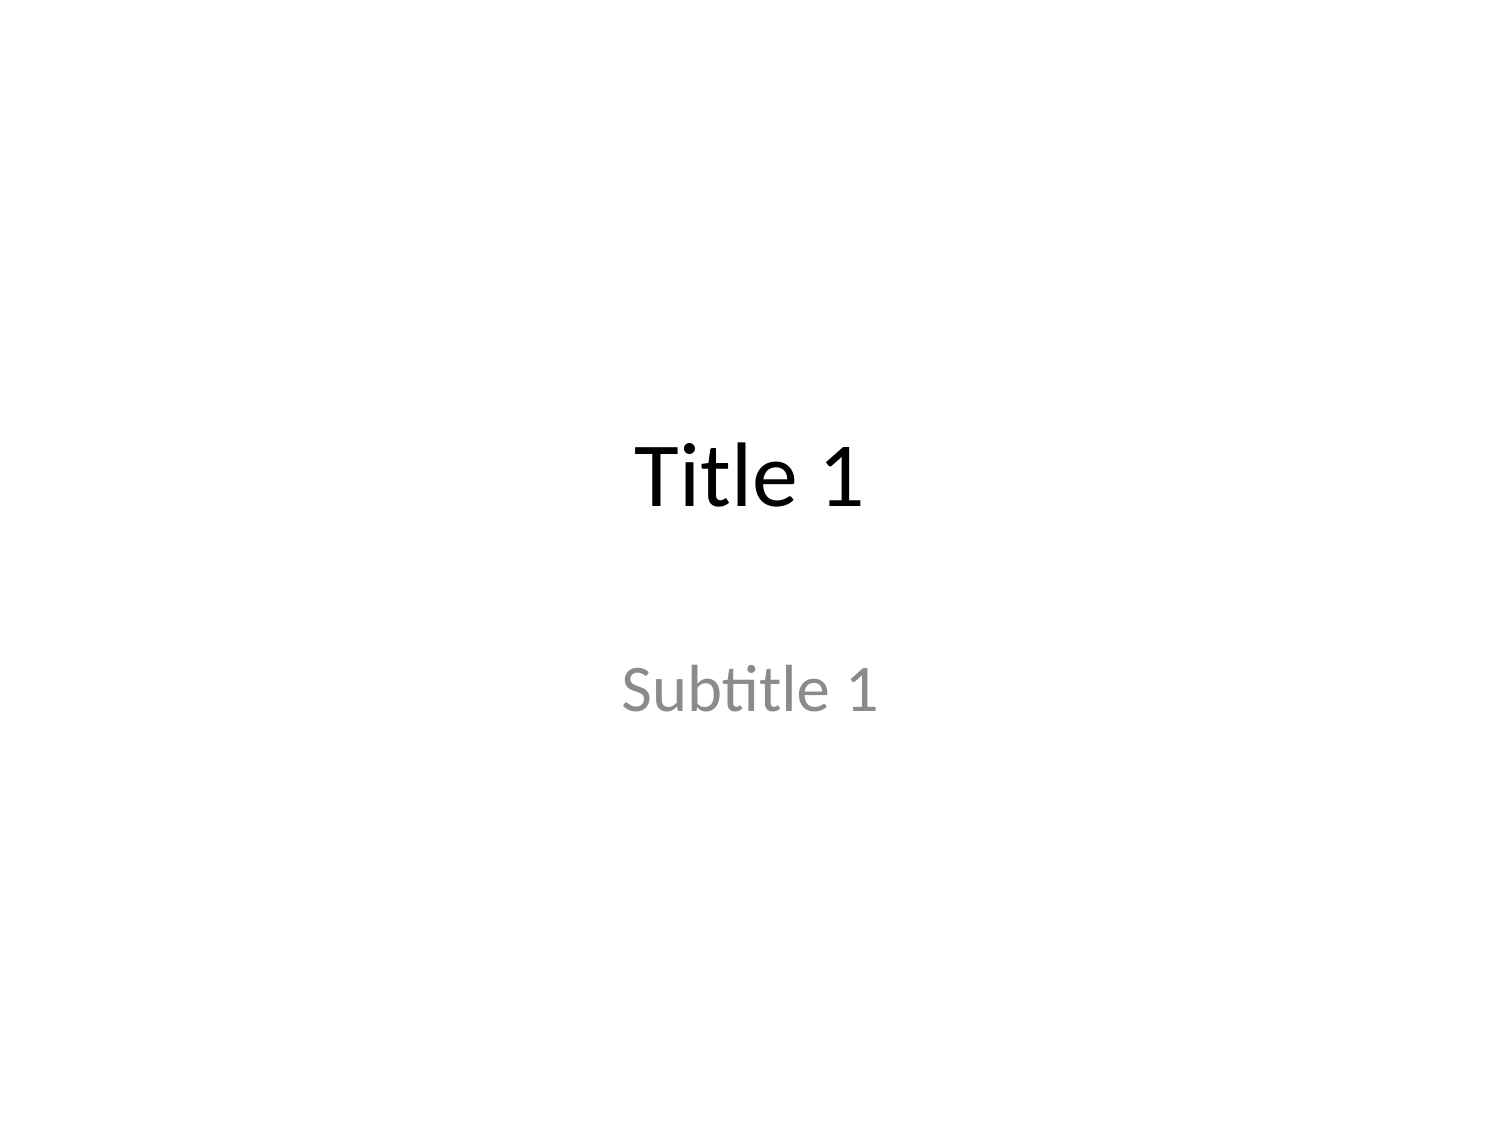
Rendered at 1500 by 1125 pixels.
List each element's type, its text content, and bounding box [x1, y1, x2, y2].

subtitle Subtitle 1 [225, 637, 1275, 925]
title Title 1 [112, 349, 1388, 591]
